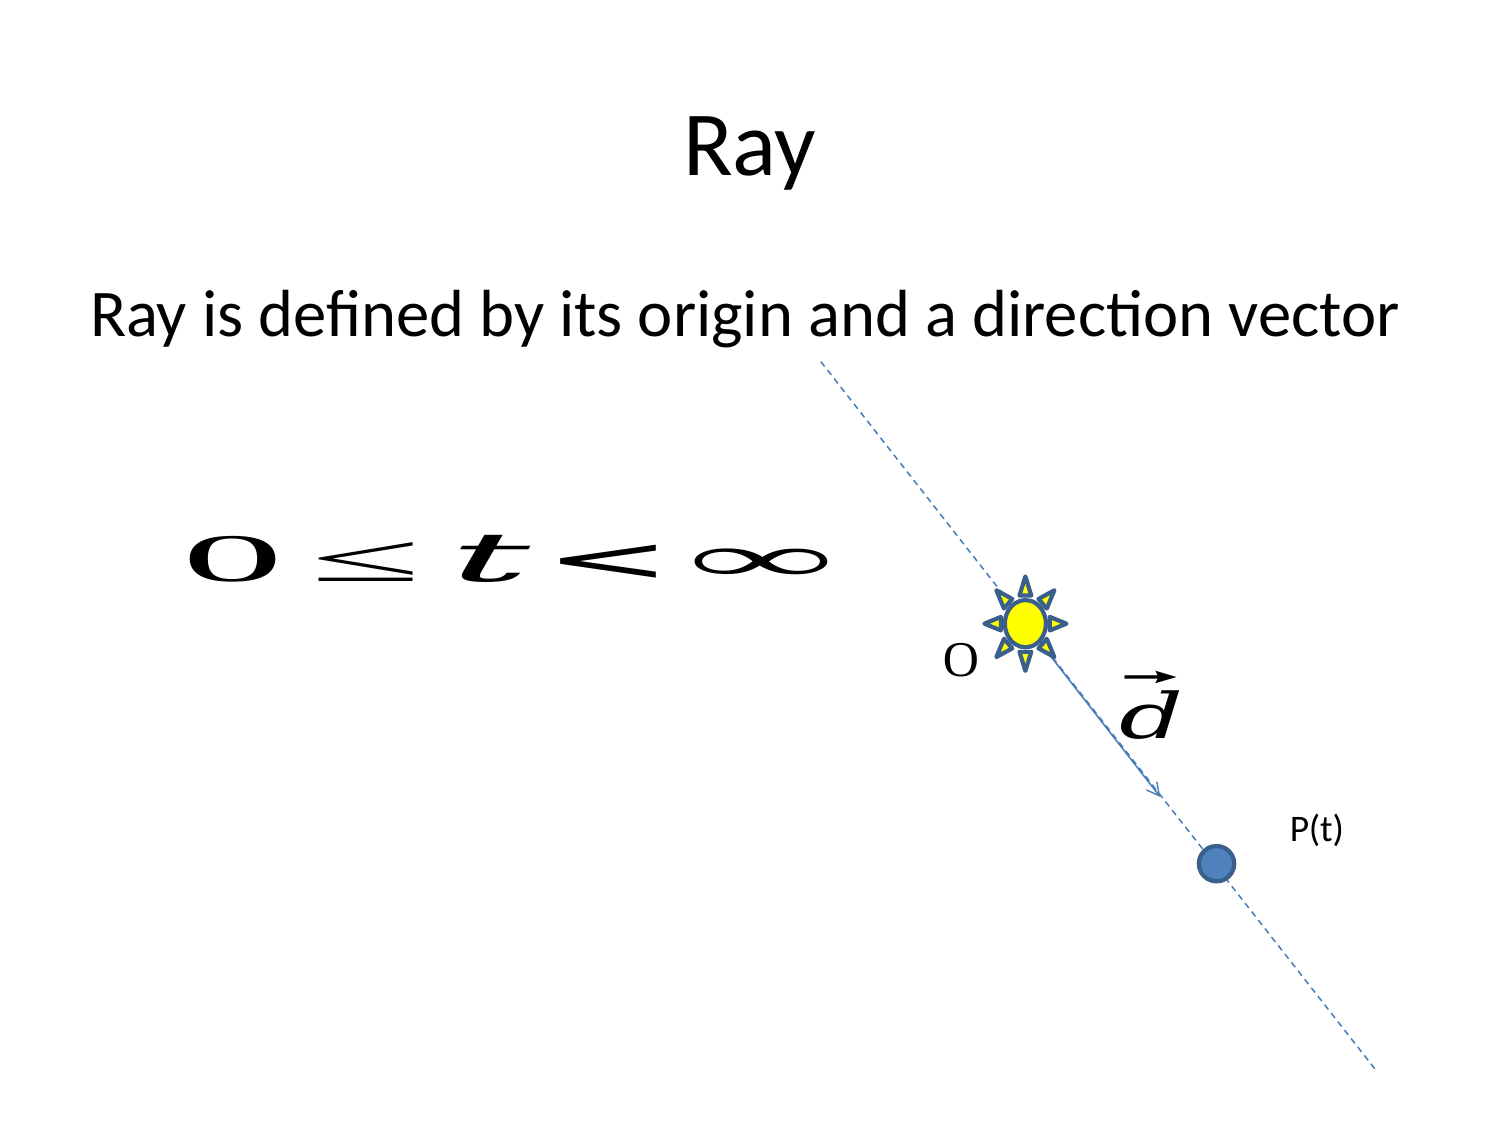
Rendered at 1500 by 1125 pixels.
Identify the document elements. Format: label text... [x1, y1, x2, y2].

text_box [820, 361, 1377, 1071]
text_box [1025, 623, 1161, 798]
title Ray [75, 45, 1425, 233]
